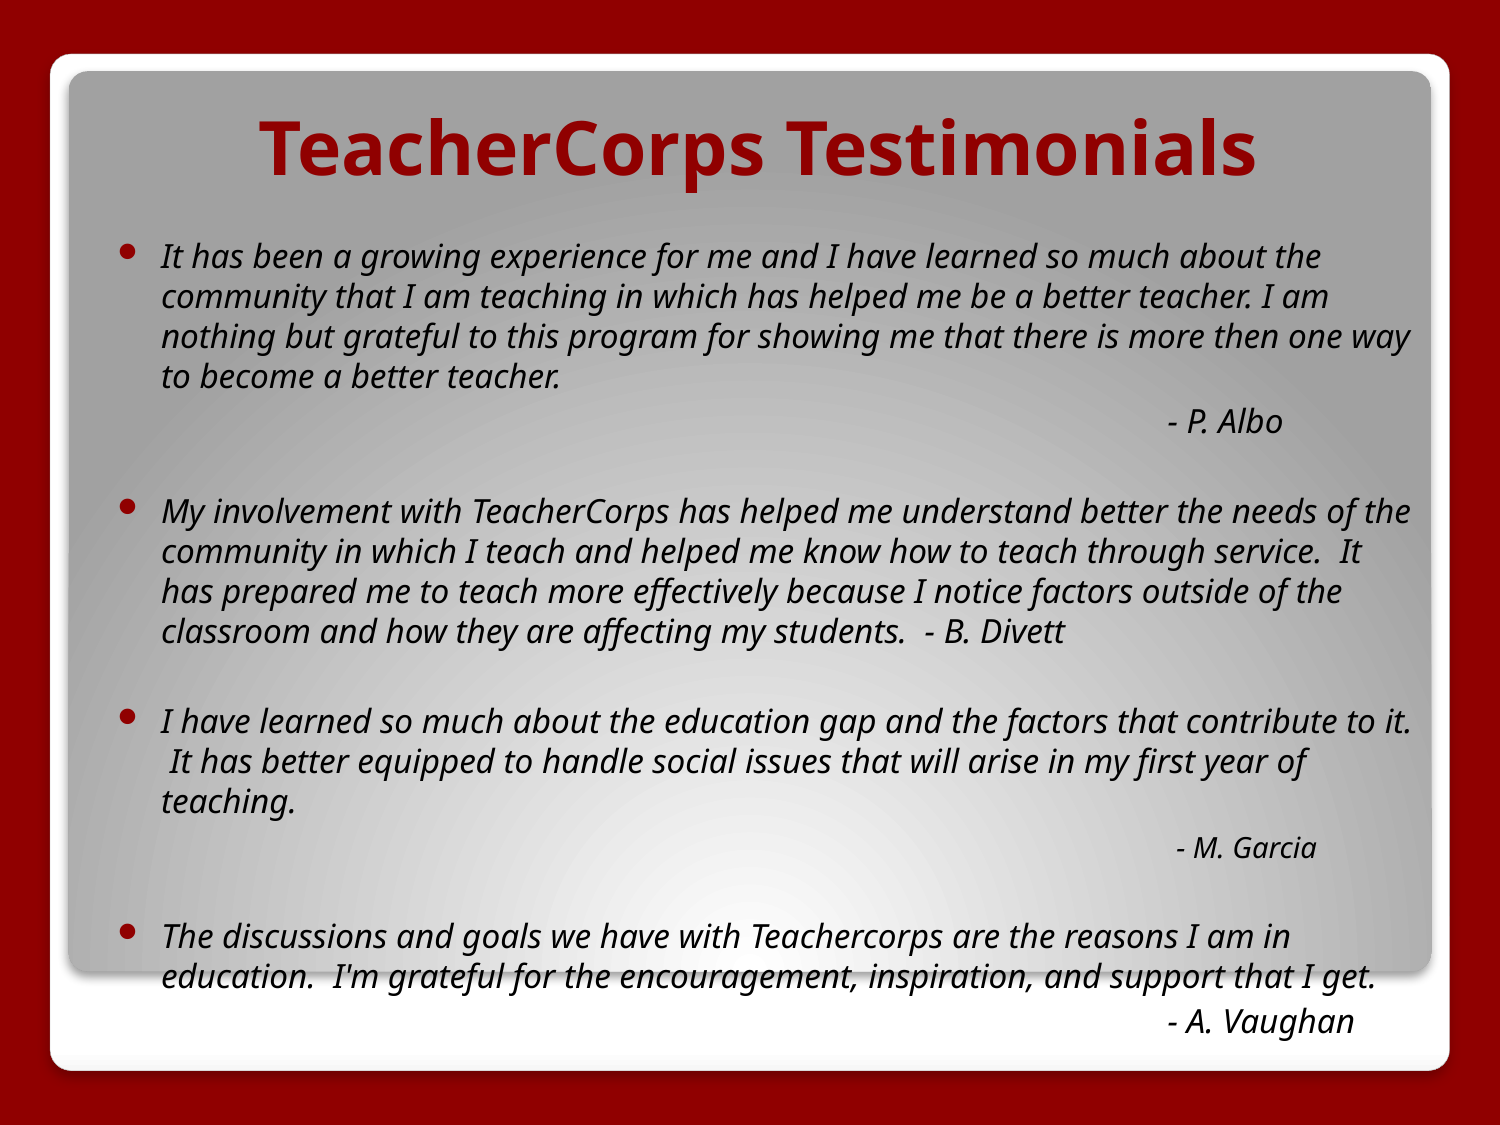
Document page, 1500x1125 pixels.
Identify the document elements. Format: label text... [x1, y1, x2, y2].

title TeacherCorps Testimonials [87, 24, 1430, 149]
list It has been a growing experience for me and I have learned so much about the community that I am teaching in which has helped me be a better teacher. I am nothing but grateful to this program for showing me that there is more then one way to become a better teacher. - P. Albo My involvement with TeacherCorps has helped me understand better the needs of the community in which I teach and helped me know how to teach through service. It has prepared me to teach more effectively because I notice factors outside of the classroom and how they are affecting my students. - B. Divett I have learned so much about the education gap and the factors that contribute to it. It has better equipped to handle social issues that will arise in my first year of teaching. - M. Garcia The discussions and goals we have with Teachercorps are the reasons I am in education. I'm grateful for the encouragement, inspiration, and support that I get. - A. Vaughan [87, 149, 1431, 838]
